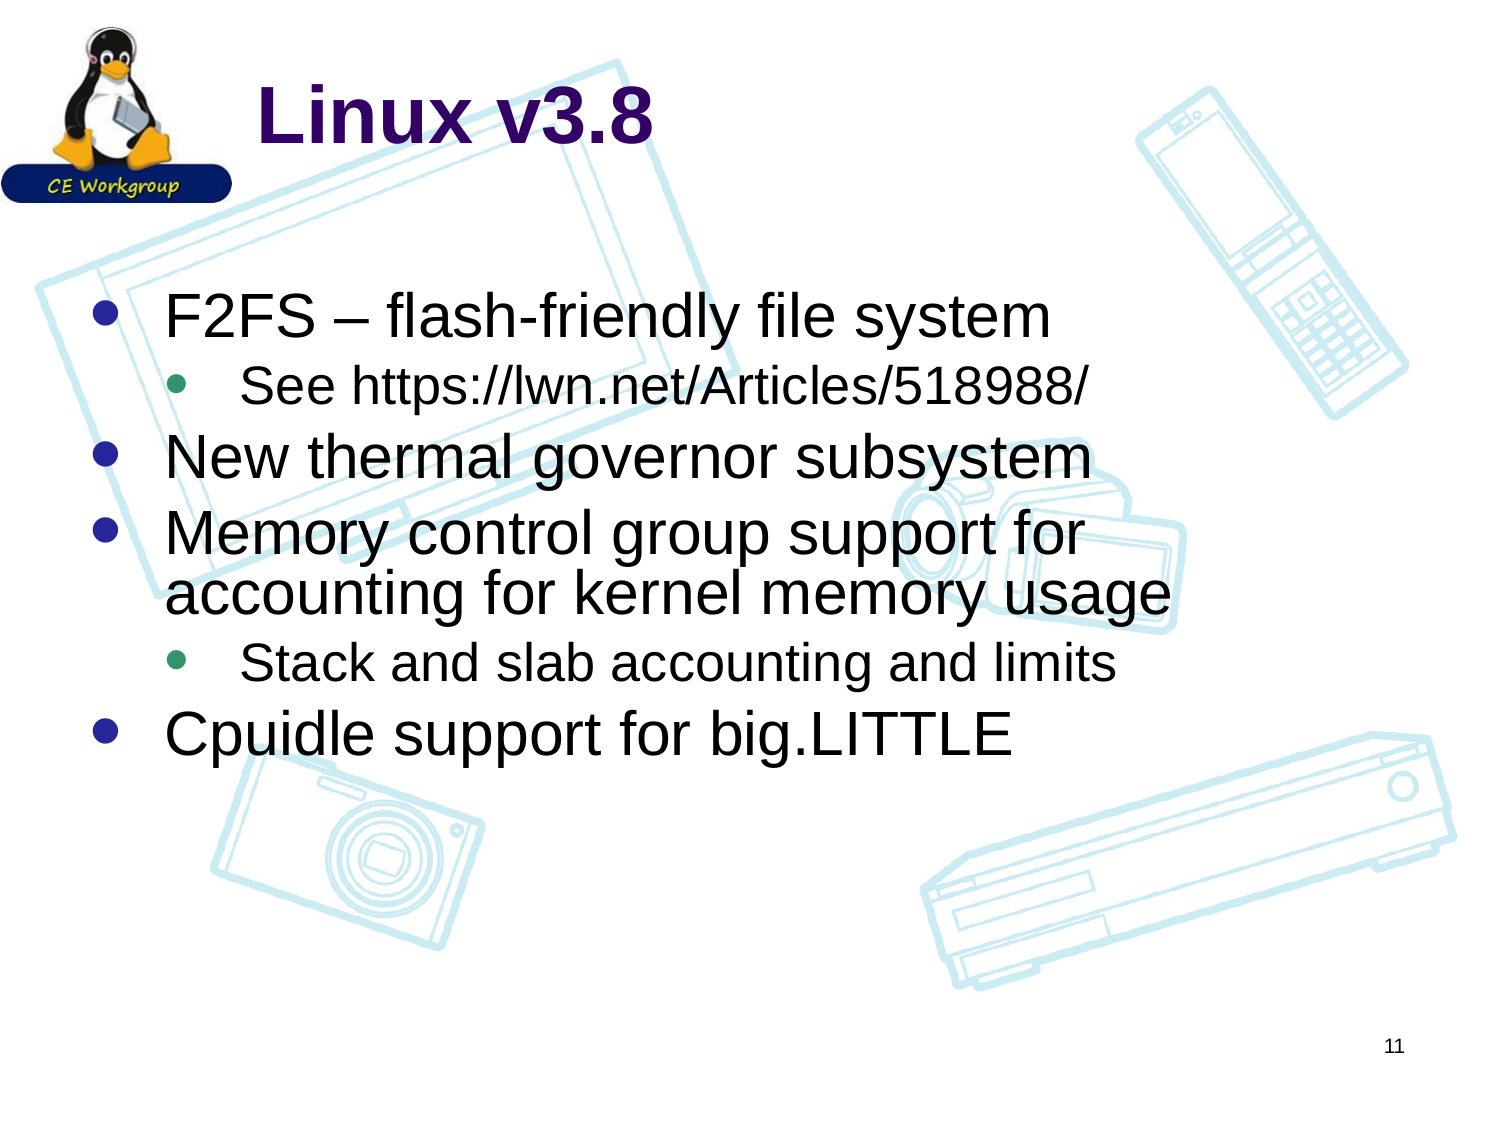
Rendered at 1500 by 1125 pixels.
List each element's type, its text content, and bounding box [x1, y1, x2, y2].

slide_number 11 [1074, 1025, 1420, 1096]
title Linux v3.8 [242, 19, 1475, 227]
picture [0, 0, 1500, 1063]
list F2FS – flash-friendly file system See https://lwn.net/Articles/518988/ New thermal governor subsystem Memory control group support for accounting for kernel memory usage Stack and slab accounting and limits Cpuidle support for big.LITTLE [75, 282, 1420, 1001]
